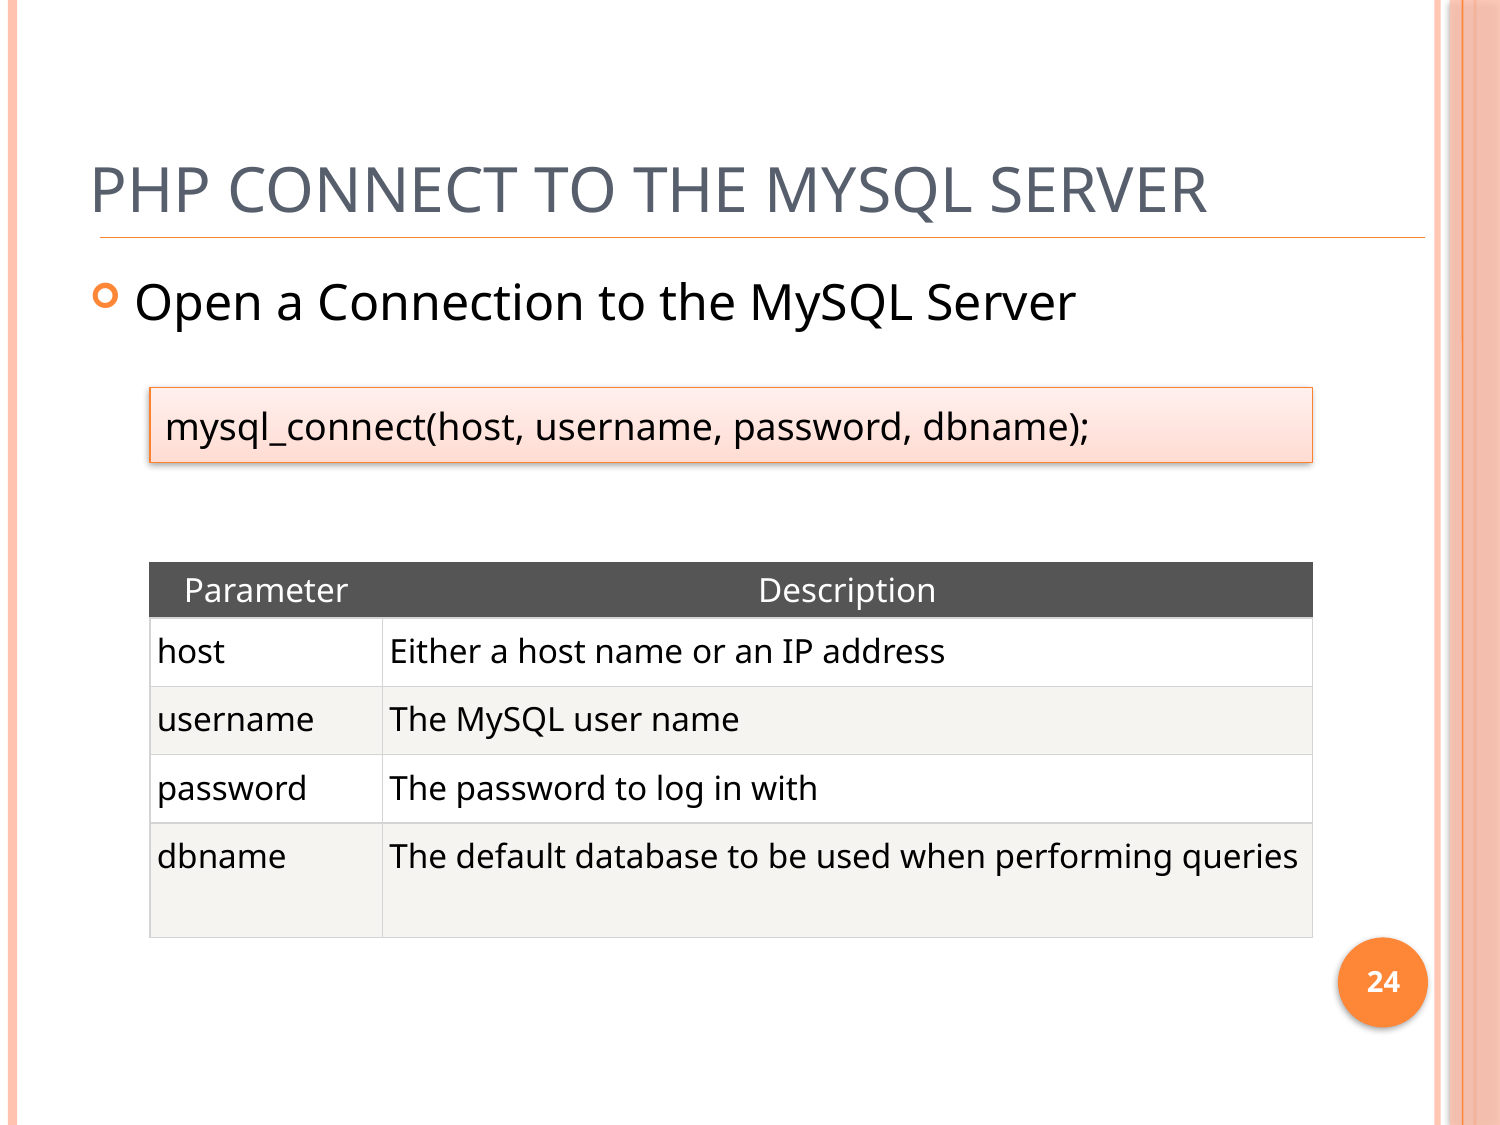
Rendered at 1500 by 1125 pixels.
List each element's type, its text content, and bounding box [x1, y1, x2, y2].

table_cell The password to log in with [383, 755, 1312, 822]
list Open a Connection to the MySQL Server [75, 262, 1300, 1062]
title PHP connect to the MySQL server [75, 45, 1300, 233]
table_cell username [151, 687, 382, 754]
table_cell host [151, 619, 382, 686]
table_cell dbname [151, 824, 382, 937]
slide_number 24 [1333, 940, 1434, 1027]
table_cell Either a host name or an IP address [383, 619, 1312, 686]
table_cell The MySQL user name [383, 687, 1312, 754]
table_header Description [383, 563, 1312, 617]
table_cell password [151, 755, 382, 822]
text_box mysql_connect(host, username, password, dbname); [149, 387, 1313, 463]
table_header Parameter [151, 563, 382, 617]
table_cell The default database to be used when performing queries [383, 824, 1312, 937]
